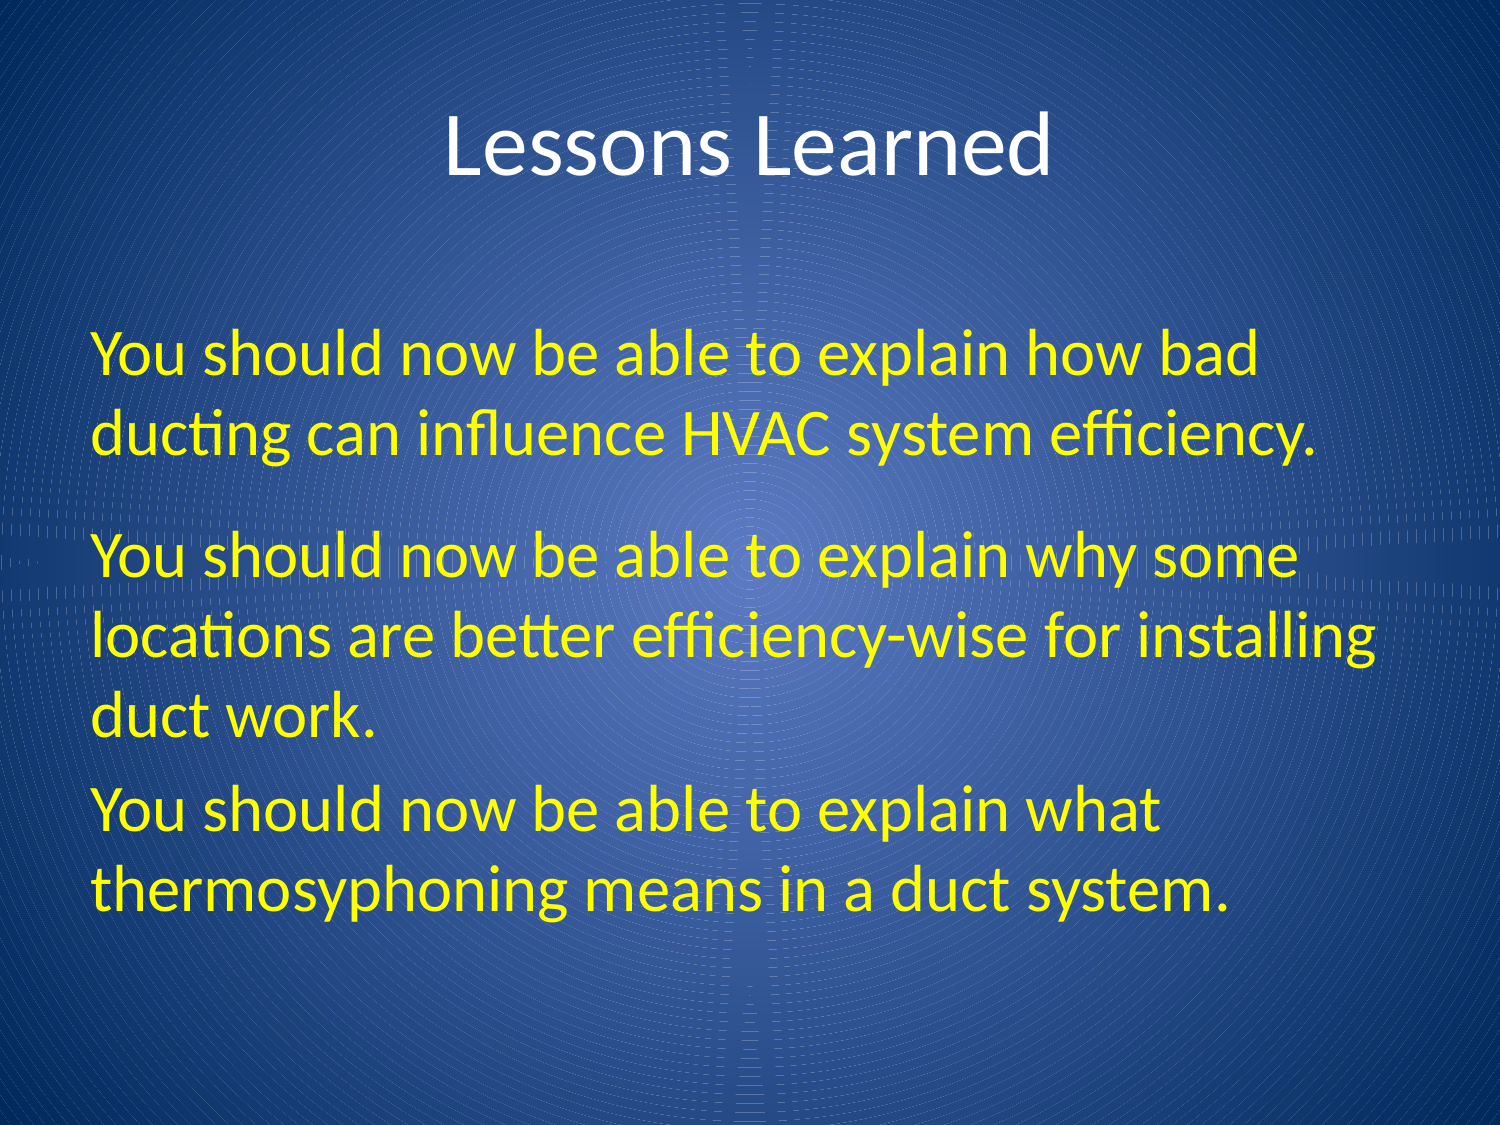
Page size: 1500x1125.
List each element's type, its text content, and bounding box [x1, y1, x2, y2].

list You should now be able to explain how bad ducting can influence HVAC system efficiency. You should now be able to explain why some locations are better efficiency-wise for installing duct work. You should now be able to explain what thermosyphoning means in a duct system. [75, 262, 1425, 1005]
title Lessons Learned [75, 45, 1425, 233]
